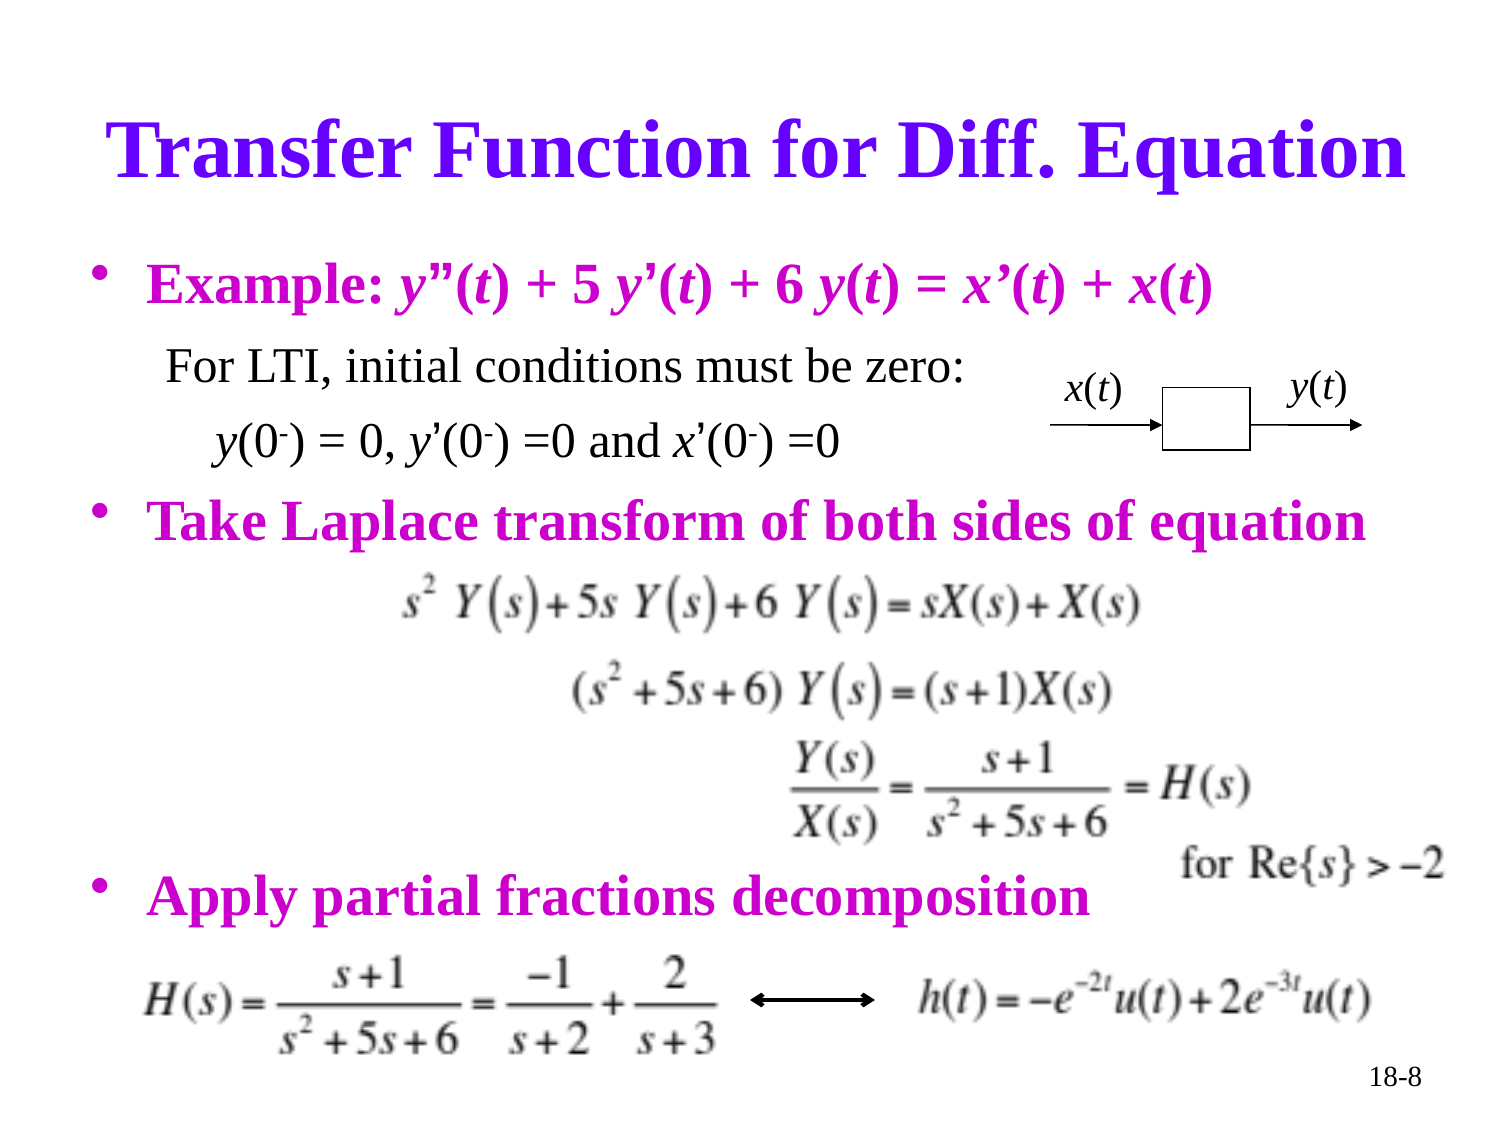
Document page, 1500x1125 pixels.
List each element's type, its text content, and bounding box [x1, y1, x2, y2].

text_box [1176, 837, 1450, 895]
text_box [137, 940, 465, 1059]
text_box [1049, 349, 1388, 451]
text_box Take Laplace transform of both sides of equation [74, 474, 1438, 563]
text_box For LTI, initial conditions must be zero: [75, 324, 1013, 400]
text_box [396, 564, 1145, 640]
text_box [1118, 755, 1255, 817]
slide_number 18-8 [1124, 1049, 1438, 1125]
title Transfer Function for Diff. Equation [75, 50, 1438, 238]
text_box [568, 651, 1114, 728]
text_box y(0-) = 0, y’(0-) =0 and x’(0-) =0 [124, 399, 1013, 474]
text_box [466, 941, 723, 1059]
text_box Apply partial fractions decomposition [74, 849, 1438, 938]
text_box Example: y”(t) + 5 y’(t) + 6 y(t) = x’(t) + x(t) [74, 237, 1350, 338]
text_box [912, 961, 1376, 1030]
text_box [784, 727, 1115, 852]
